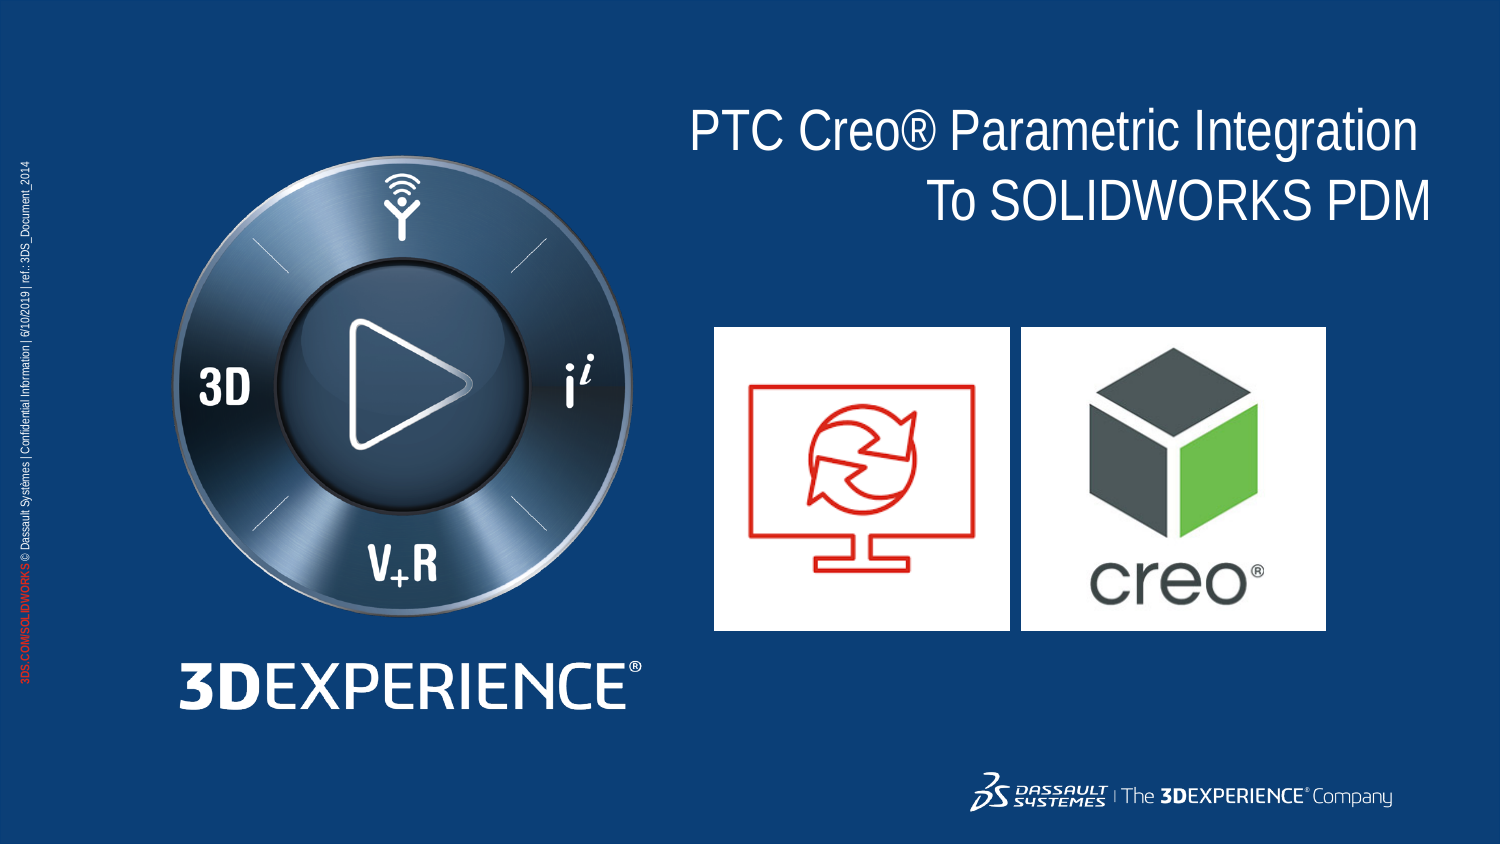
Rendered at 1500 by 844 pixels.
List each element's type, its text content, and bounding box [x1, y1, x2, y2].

picture [714, 327, 1011, 631]
list PTC Creo® Parametric Integration To SOLIDWORKS PDM [513, 79, 1447, 245]
picture [962, 771, 1400, 812]
picture [1021, 327, 1326, 631]
picture [162, 144, 654, 712]
